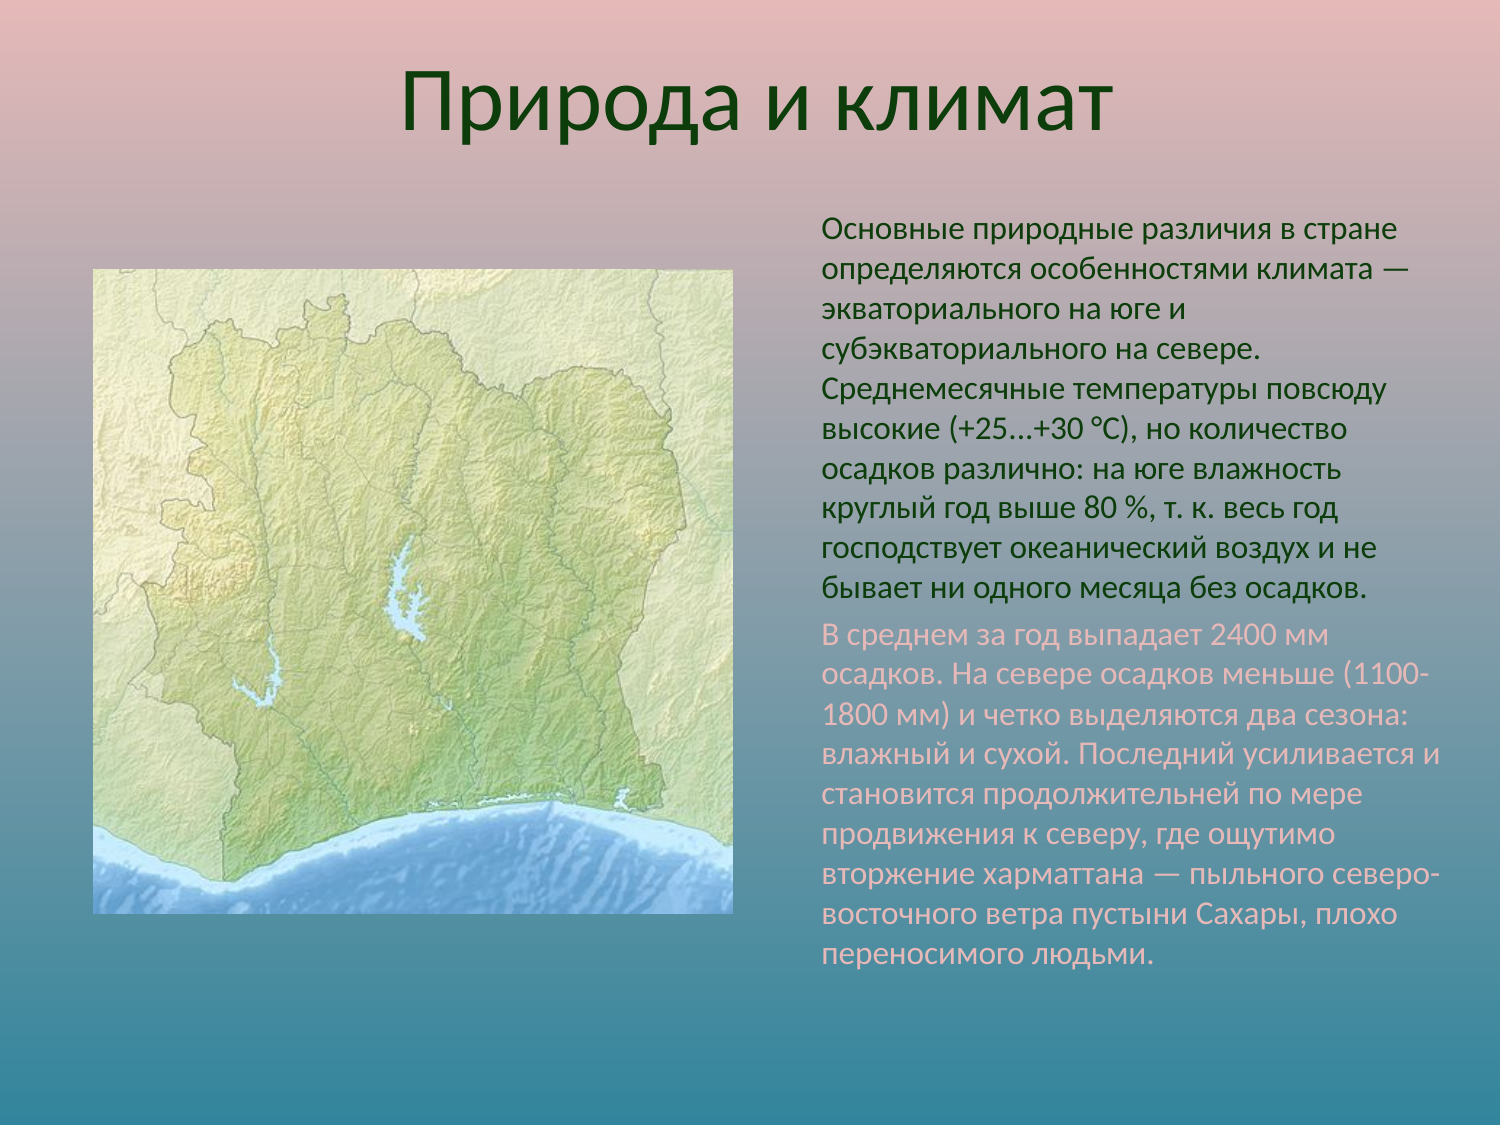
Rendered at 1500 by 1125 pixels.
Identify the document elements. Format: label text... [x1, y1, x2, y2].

list Основные природные различия в стране определяются особенностями климата — экваториального на юге и субэкваториального на севере. Среднемесячные температуры повсюду высокие (+25...+30 °С), но количество осадков различно: на юге влажность круглый год выше 80 %, т. к. весь год господствует океанический воздух и не бывает ни одного месяца без осадков. В среднем за год выпадает 2400 мм осадков. На севере осадков меньше (1100-1800 мм) и четко выделяются два сезона: влажный и сухой. Последний усиливается и становится продолжительней по мере продвижения к северу, где ощутимо вторжение харматтана — пыльного северо-восточного ветра пустыни Сахары, плохо переносимого людьми. [750, 199, 1465, 1090]
picture [93, 269, 733, 915]
title Природа и климат [82, 0, 1432, 188]
